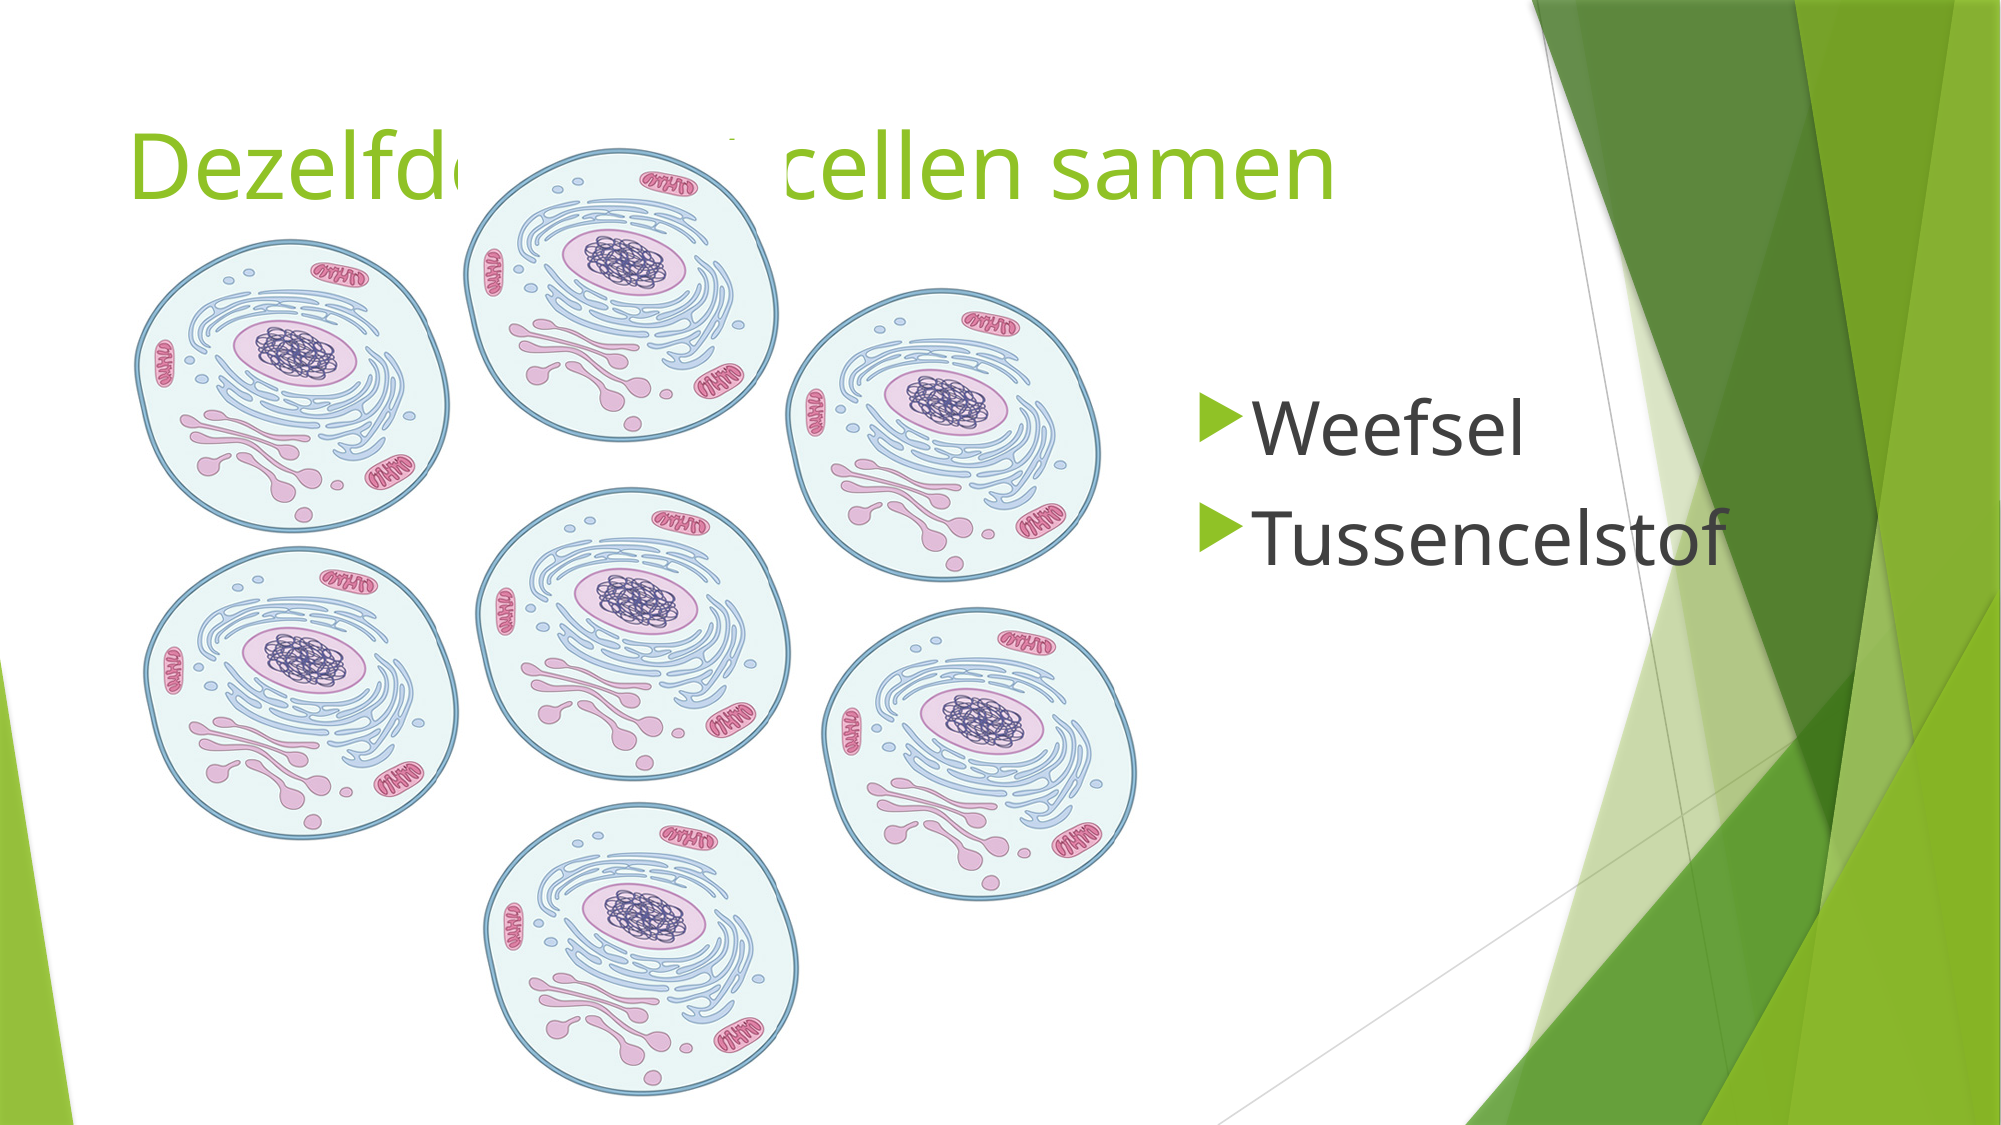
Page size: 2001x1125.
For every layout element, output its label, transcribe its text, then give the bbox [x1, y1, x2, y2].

picture [128, 139, 1146, 1112]
title Dezelfde soort cellen samen [111, 99, 1522, 317]
list Weefsel Tussencelstof [1180, 372, 1799, 697]
